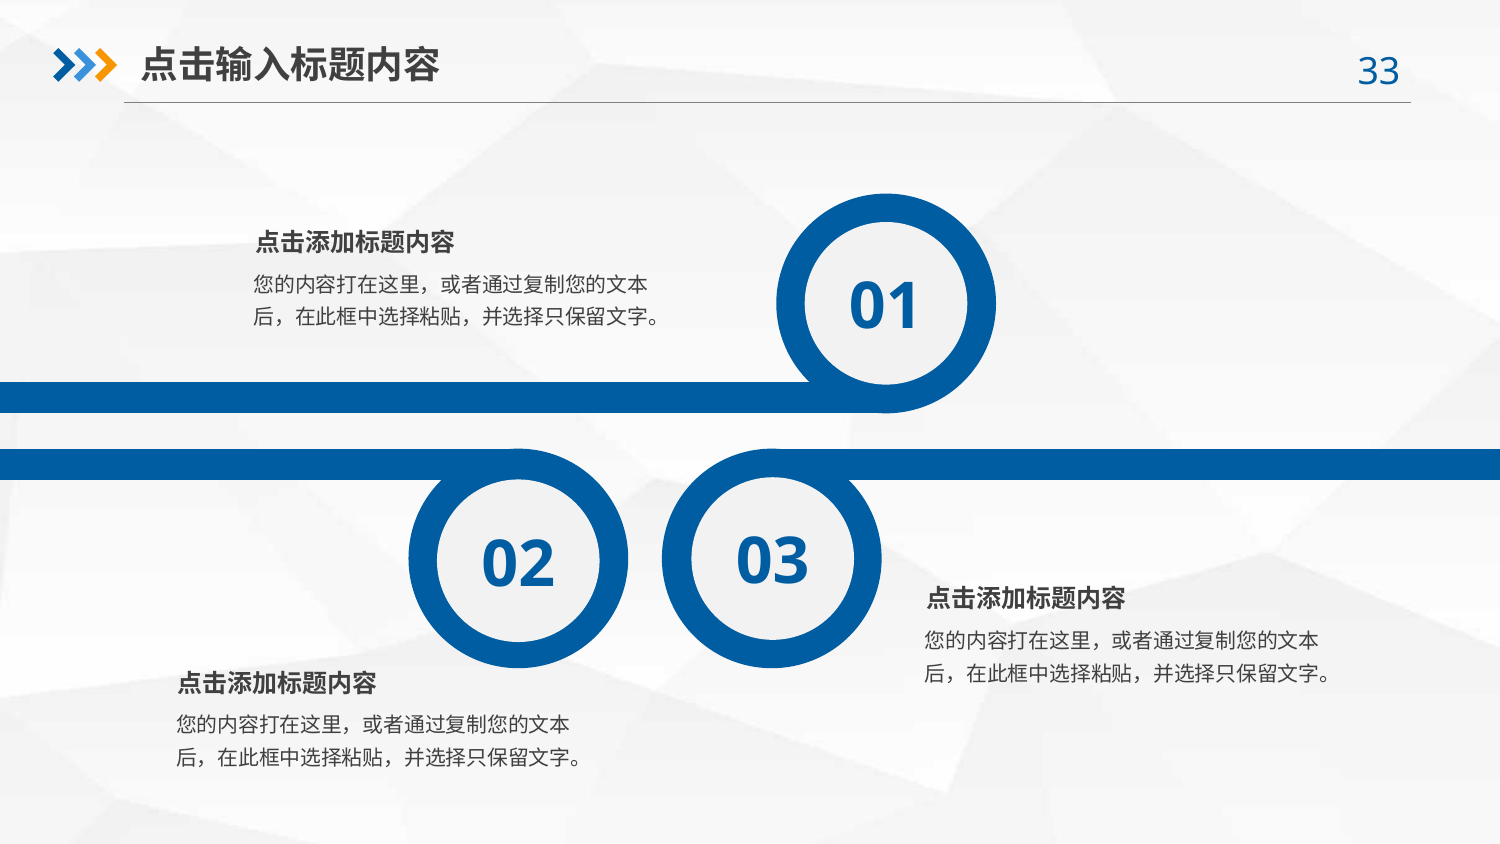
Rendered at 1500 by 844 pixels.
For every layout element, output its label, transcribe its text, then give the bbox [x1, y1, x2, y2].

text_box [770, 446, 1500, 482]
picture [0, 0, 1500, 844]
text_box 您的内容打在这里，或者通过复制您的文本后，在此框中选择粘贴，并选择只保留文字。 [164, 698, 599, 776]
text_box 您的内容打在这里，或者通过复制您的文本后，在此框中选择粘贴，并选择只保留文字。 [913, 614, 1341, 691]
text_box 点击添加标题内容 [915, 577, 1139, 619]
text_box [408, 448, 629, 669]
text_box [0, 380, 770, 415]
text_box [661, 448, 882, 669]
text_box 点击添加标题内容 [166, 661, 390, 703]
text_box 您的内容打在这里，或者通过复制您的文本后，在此框中选择粘贴，并选择只保留文字。 [242, 258, 670, 335]
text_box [776, 193, 997, 414]
text_box 点击输入标题内容 [140, 32, 491, 95]
text_box 点击添加标题内容 [244, 220, 468, 263]
text_box [0, 446, 523, 482]
